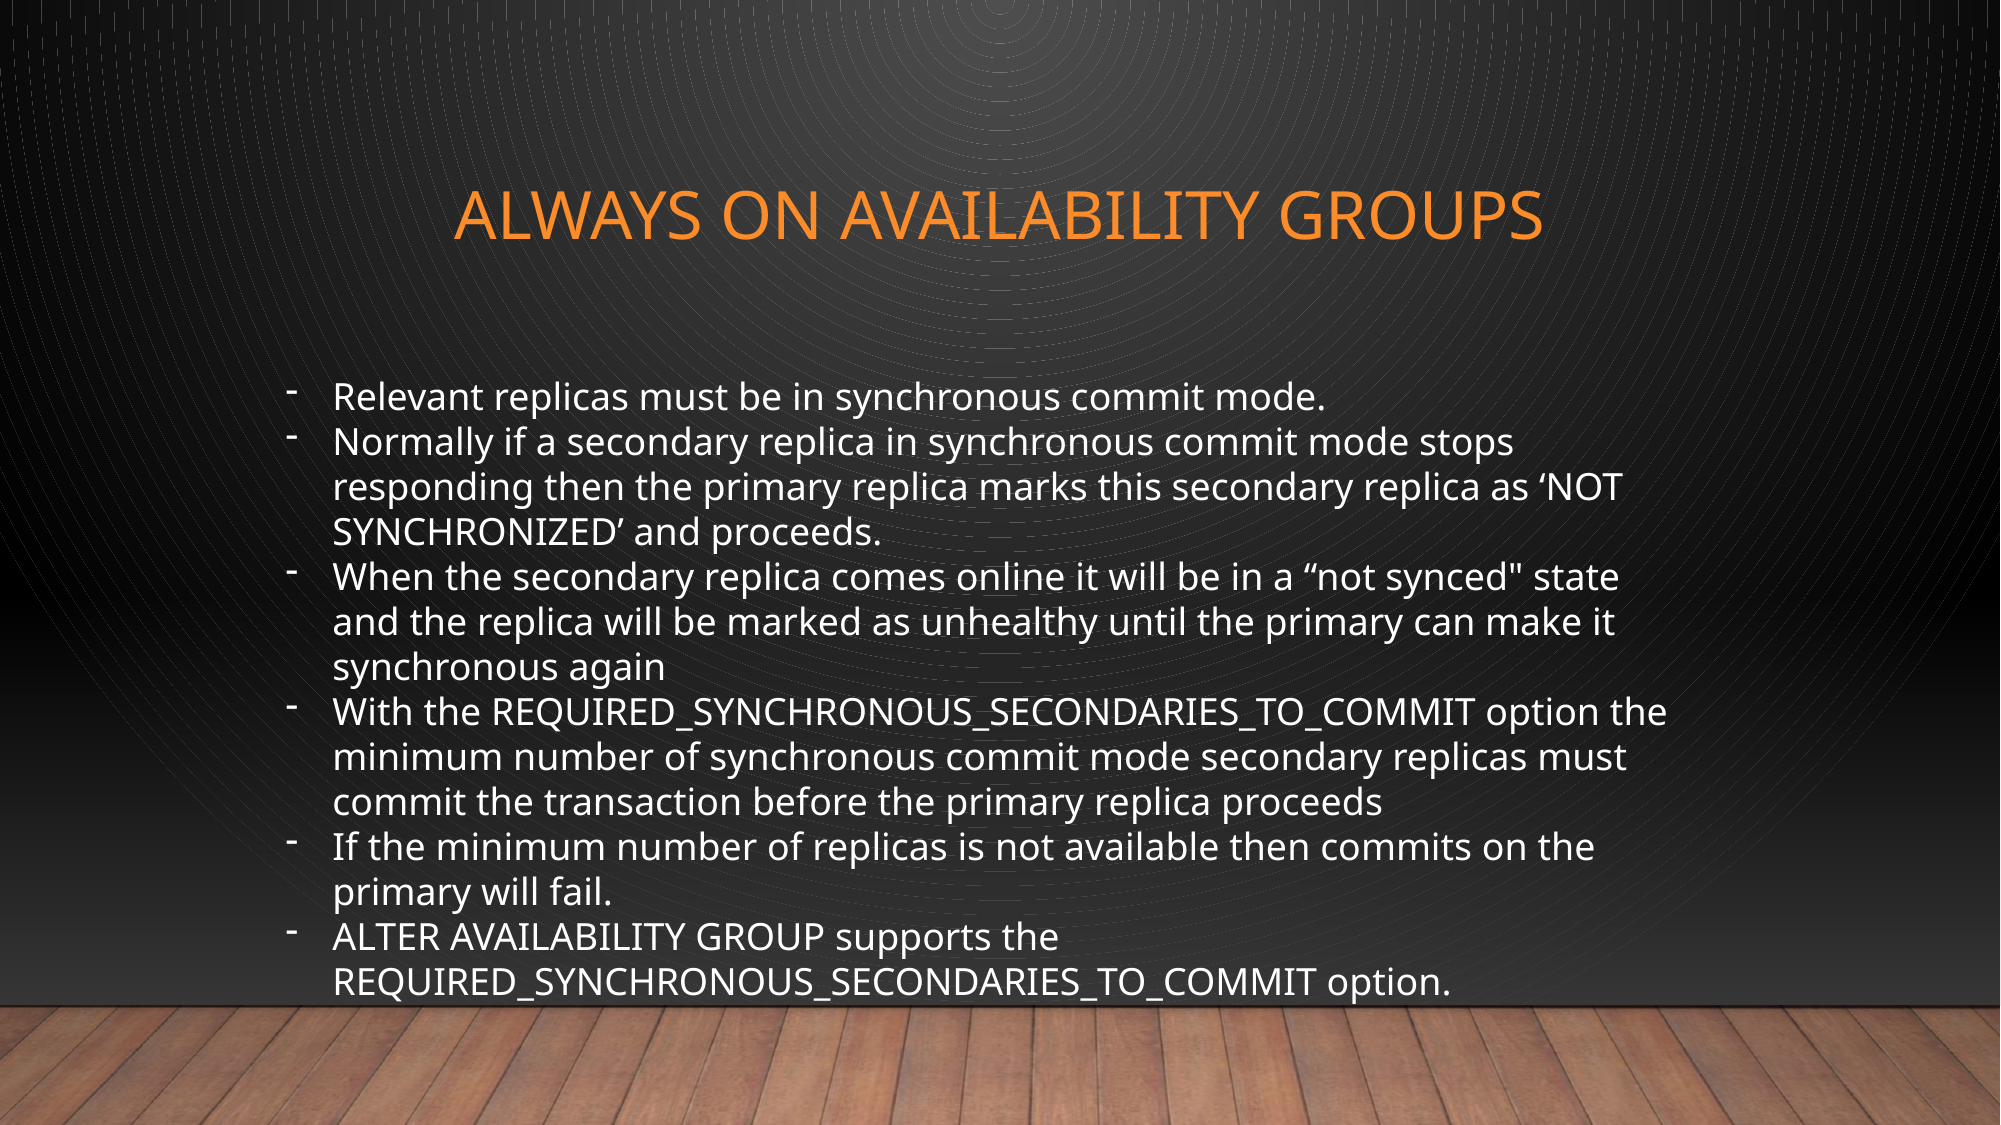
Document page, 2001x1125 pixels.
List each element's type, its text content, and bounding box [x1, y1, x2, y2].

text_box Relevant replicas must be in synchronous commit mode. Normally if a secondary replica in synchronous commit mode stops responding then the primary replica marks this secondary replica as ‘NOT SYNCHRONIZED’ and proceeds. When the secondary replica comes online it will be in a “not synced" state and the replica will be marked as unhealthy until the primary can make it synchronous again With the REQUIRED_SYNCHRONOUS_SECONDARIES_TO_COMMIT option the minimum number of synchronous commit mode secondary replicas must commit the transaction before the primary replica proceeds If the minimum number of replicas is not available then commits on the primary will fail. ALTER AVAILABILITY GROUP supports the REQUIRED_SYNCHRONOUS_SECONDARIES_TO_COMMIT option. [270, 320, 1693, 1055]
title Always On Availability GroupS [238, 131, 1763, 305]
picture [0, 1005, 2000, 1125]
